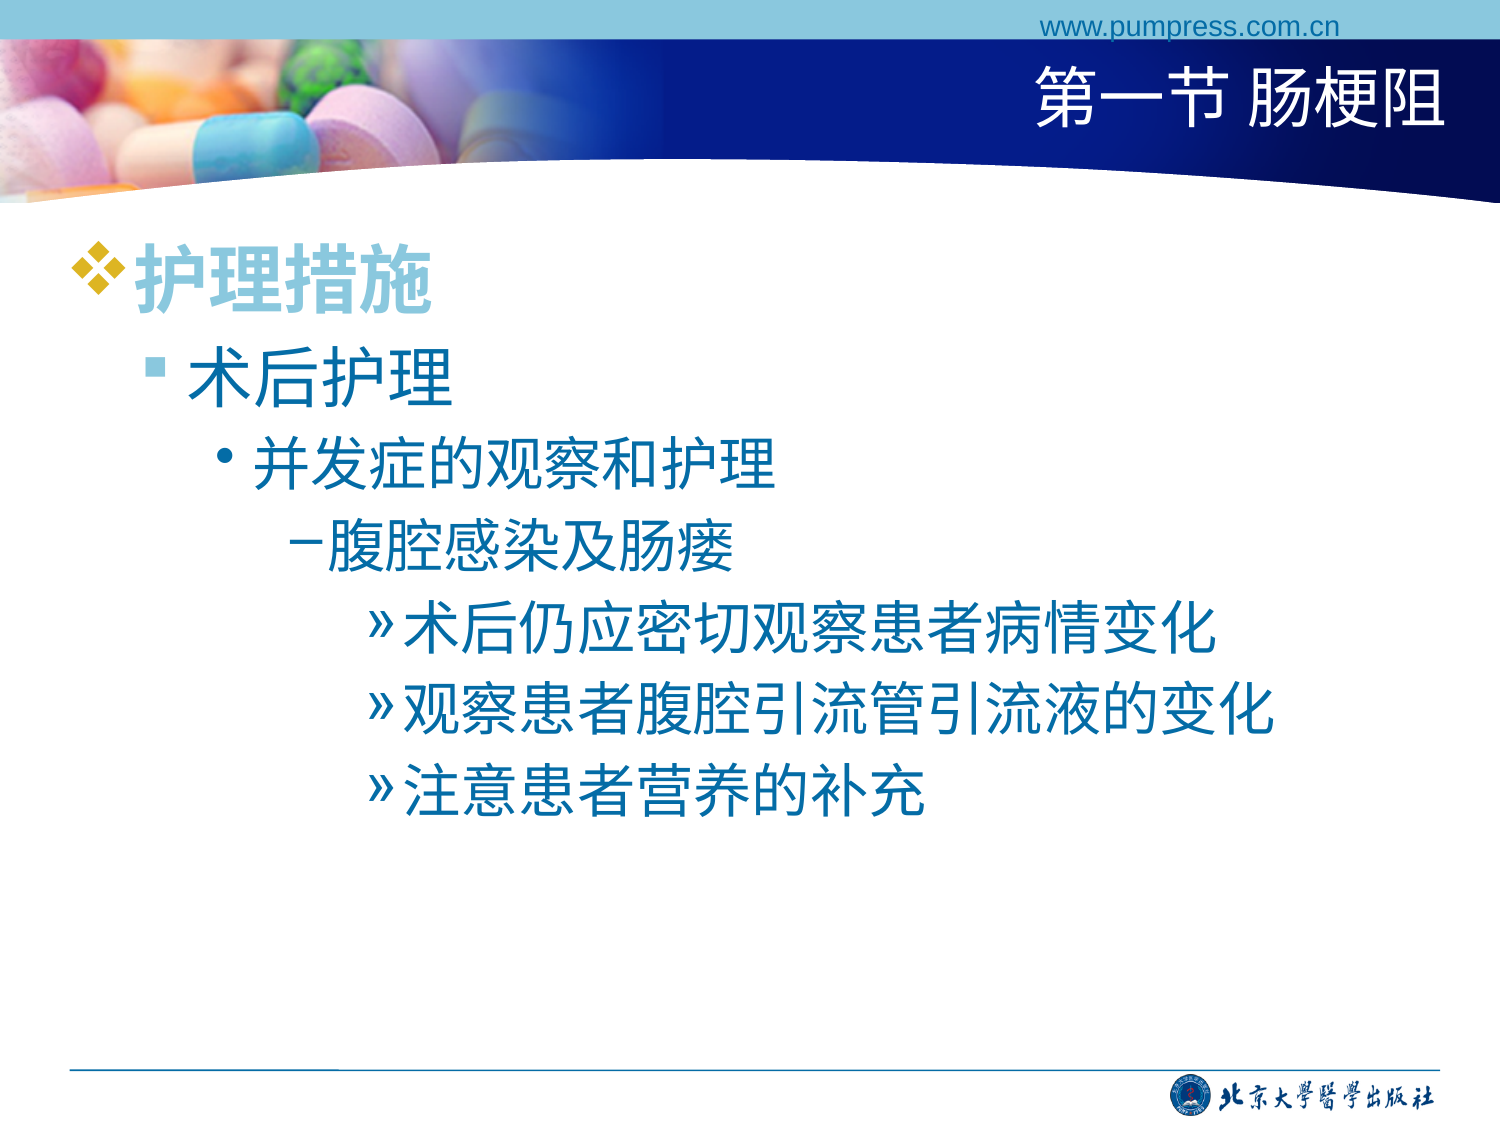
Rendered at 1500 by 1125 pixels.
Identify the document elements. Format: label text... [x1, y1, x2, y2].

title 第一节 肠梗阻 [137, 49, 1463, 143]
picture [1170, 1074, 1436, 1118]
slide_number www.pumpress.com.cn [1025, 0, 1463, 38]
picture [0, 40, 1500, 203]
list 护理措施 术后护理 并发症的观察和护理 腹腔感染及肠瘘 术后仍应密切观察患者病情变化 观察患者腹腔引流管引流液的变化 注意患者营养的补充 [49, 224, 1463, 1026]
